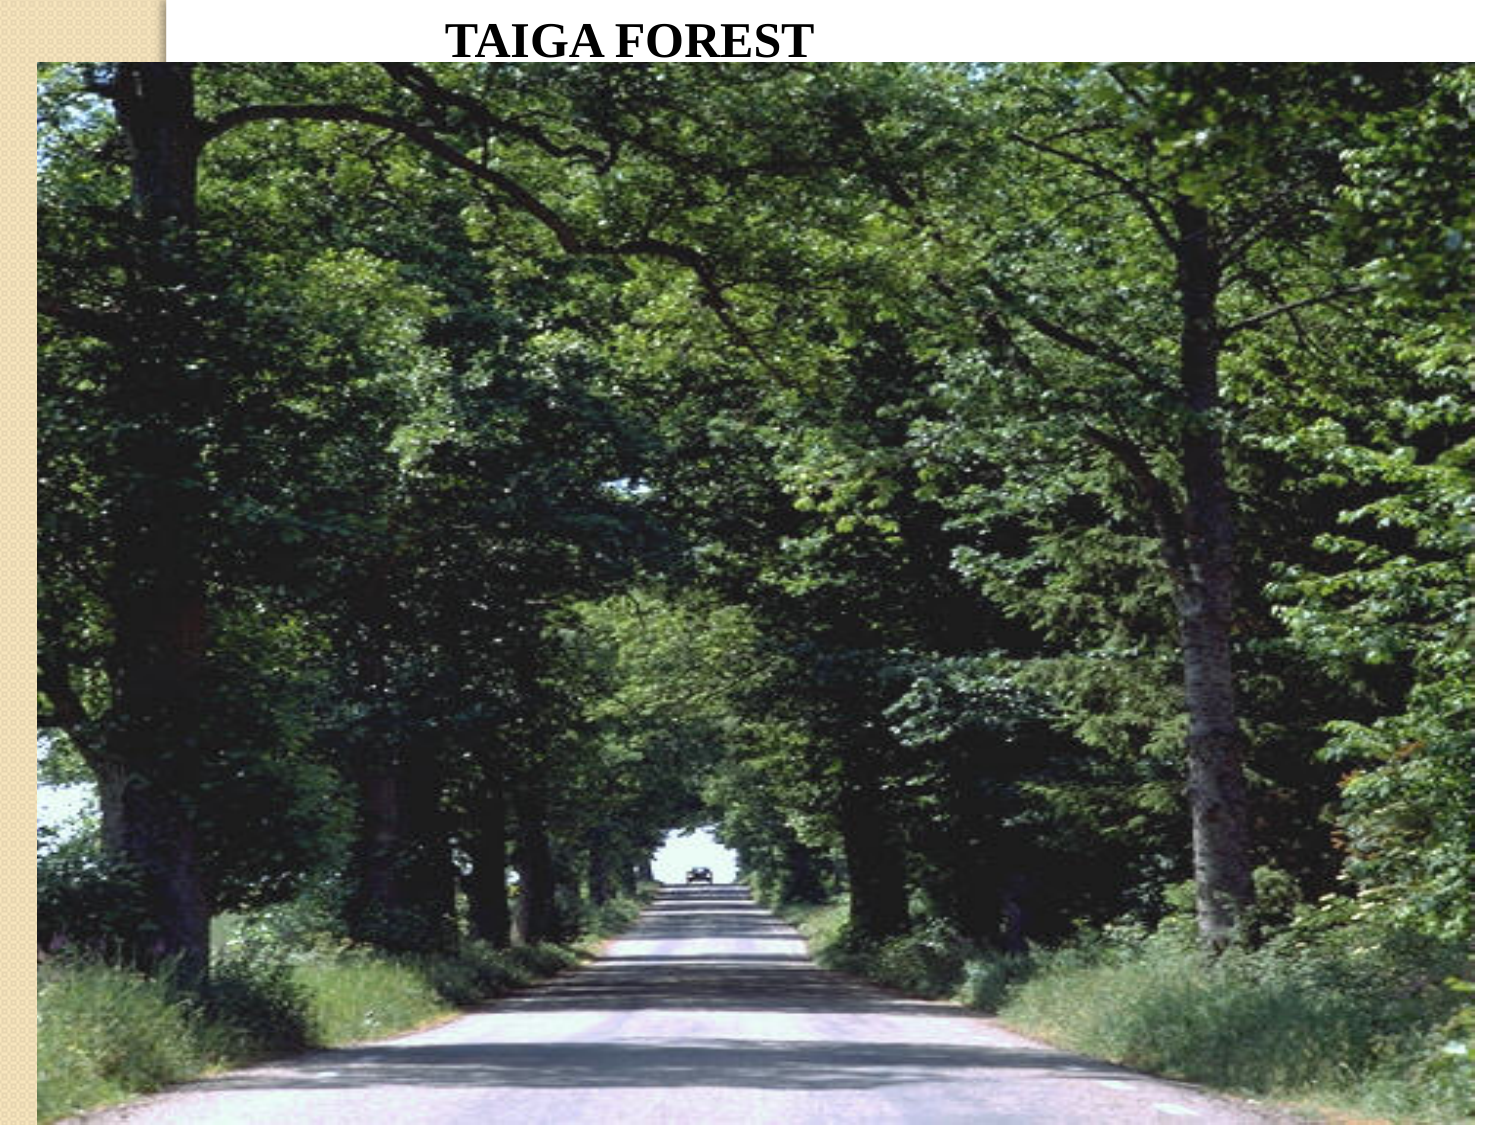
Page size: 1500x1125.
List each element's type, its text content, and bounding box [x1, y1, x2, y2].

picture [37, 62, 1476, 1125]
text_box TAIGA FOREST [50, 0, 1150, 58]
